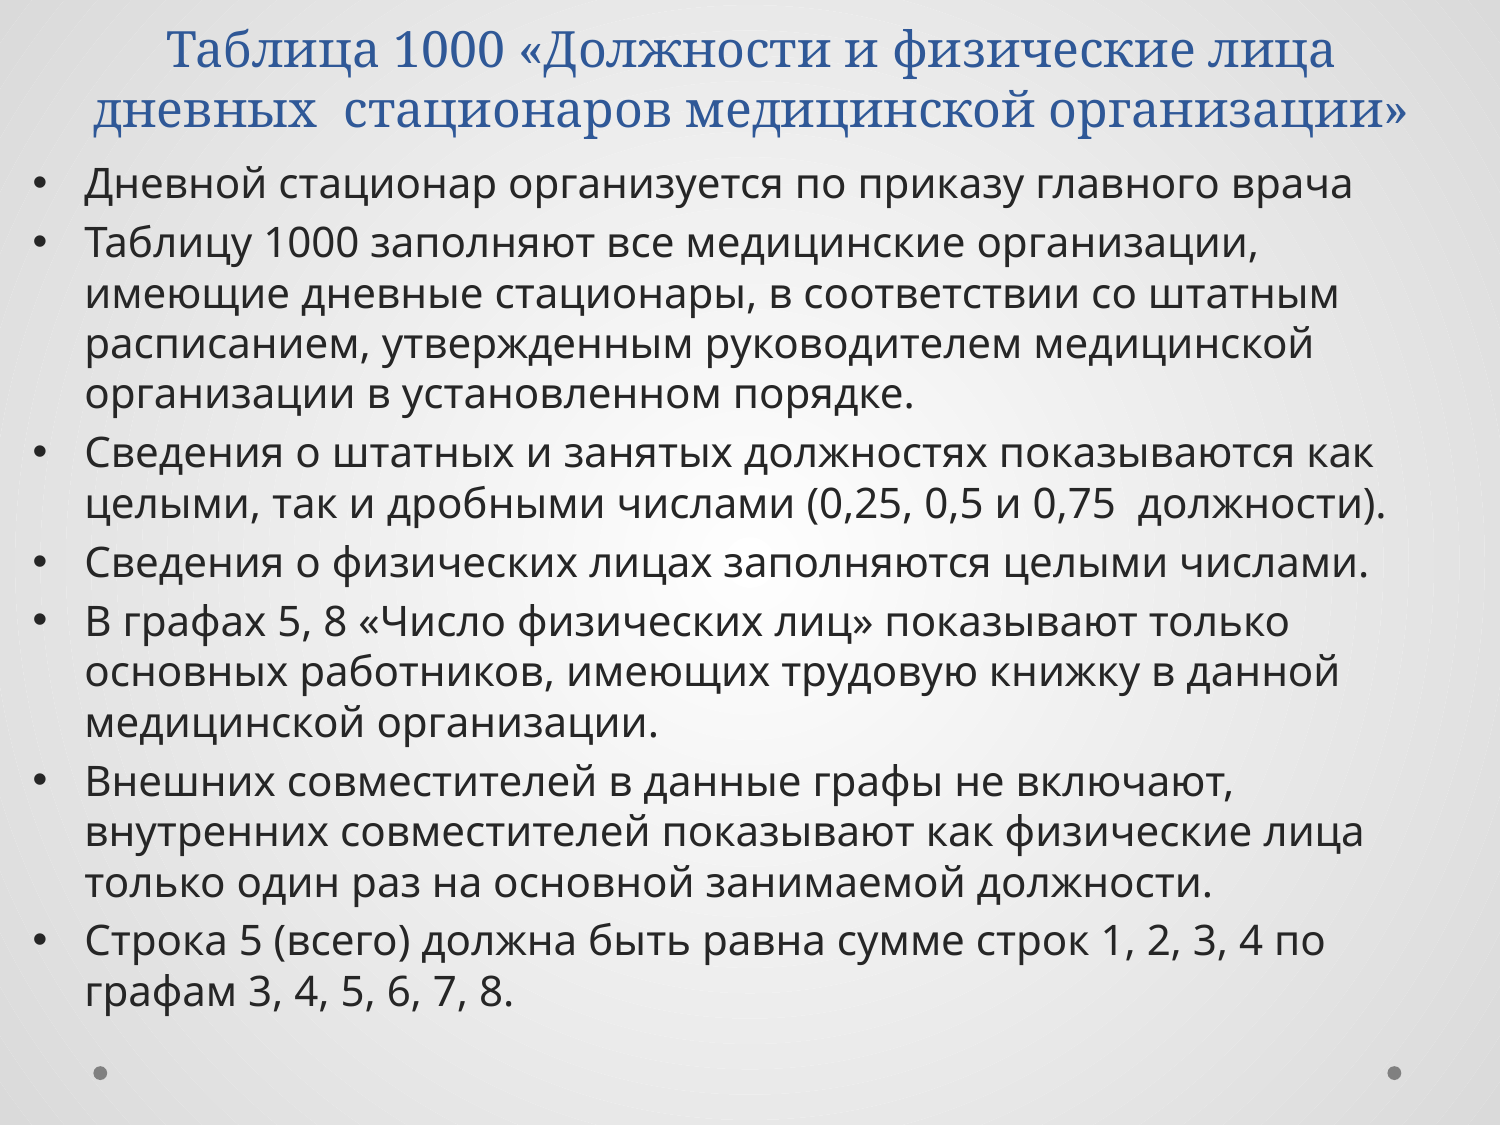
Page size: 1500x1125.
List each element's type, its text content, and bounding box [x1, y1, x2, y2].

title Таблица 1000 «Должности и физические лица дневных стационаров медицинской организации» [76, 0, 1427, 145]
list Дневной стационар организуется по приказу главного врача Таблицу 1000 заполняют все медицинские организации, имеющие дневные стационары, в соответствии со штатным расписанием, утвержденным руководителем медицинской организации в установленном порядке. Сведения о штатных и занятых должностях показываются как целыми, так и дробными числами (0,25, 0,5 и 0,75 должности). Сведения о физических лицах заполняются целыми числами. В графах 5, 8 «Число физических лиц» показывают только основных работников, имеющих трудовую книжку в данной медицинской организации. Внешних совместителей в данные графы не включают, внутренних совместителей показывают как физические лица только один раз на основной занимаемой должности. Строка 5 (всего) должна быть равна сумме строк 1, 2, 3, 4 по графам 3, 4, 5, 6, 7, 8. [17, 149, 1471, 1083]
